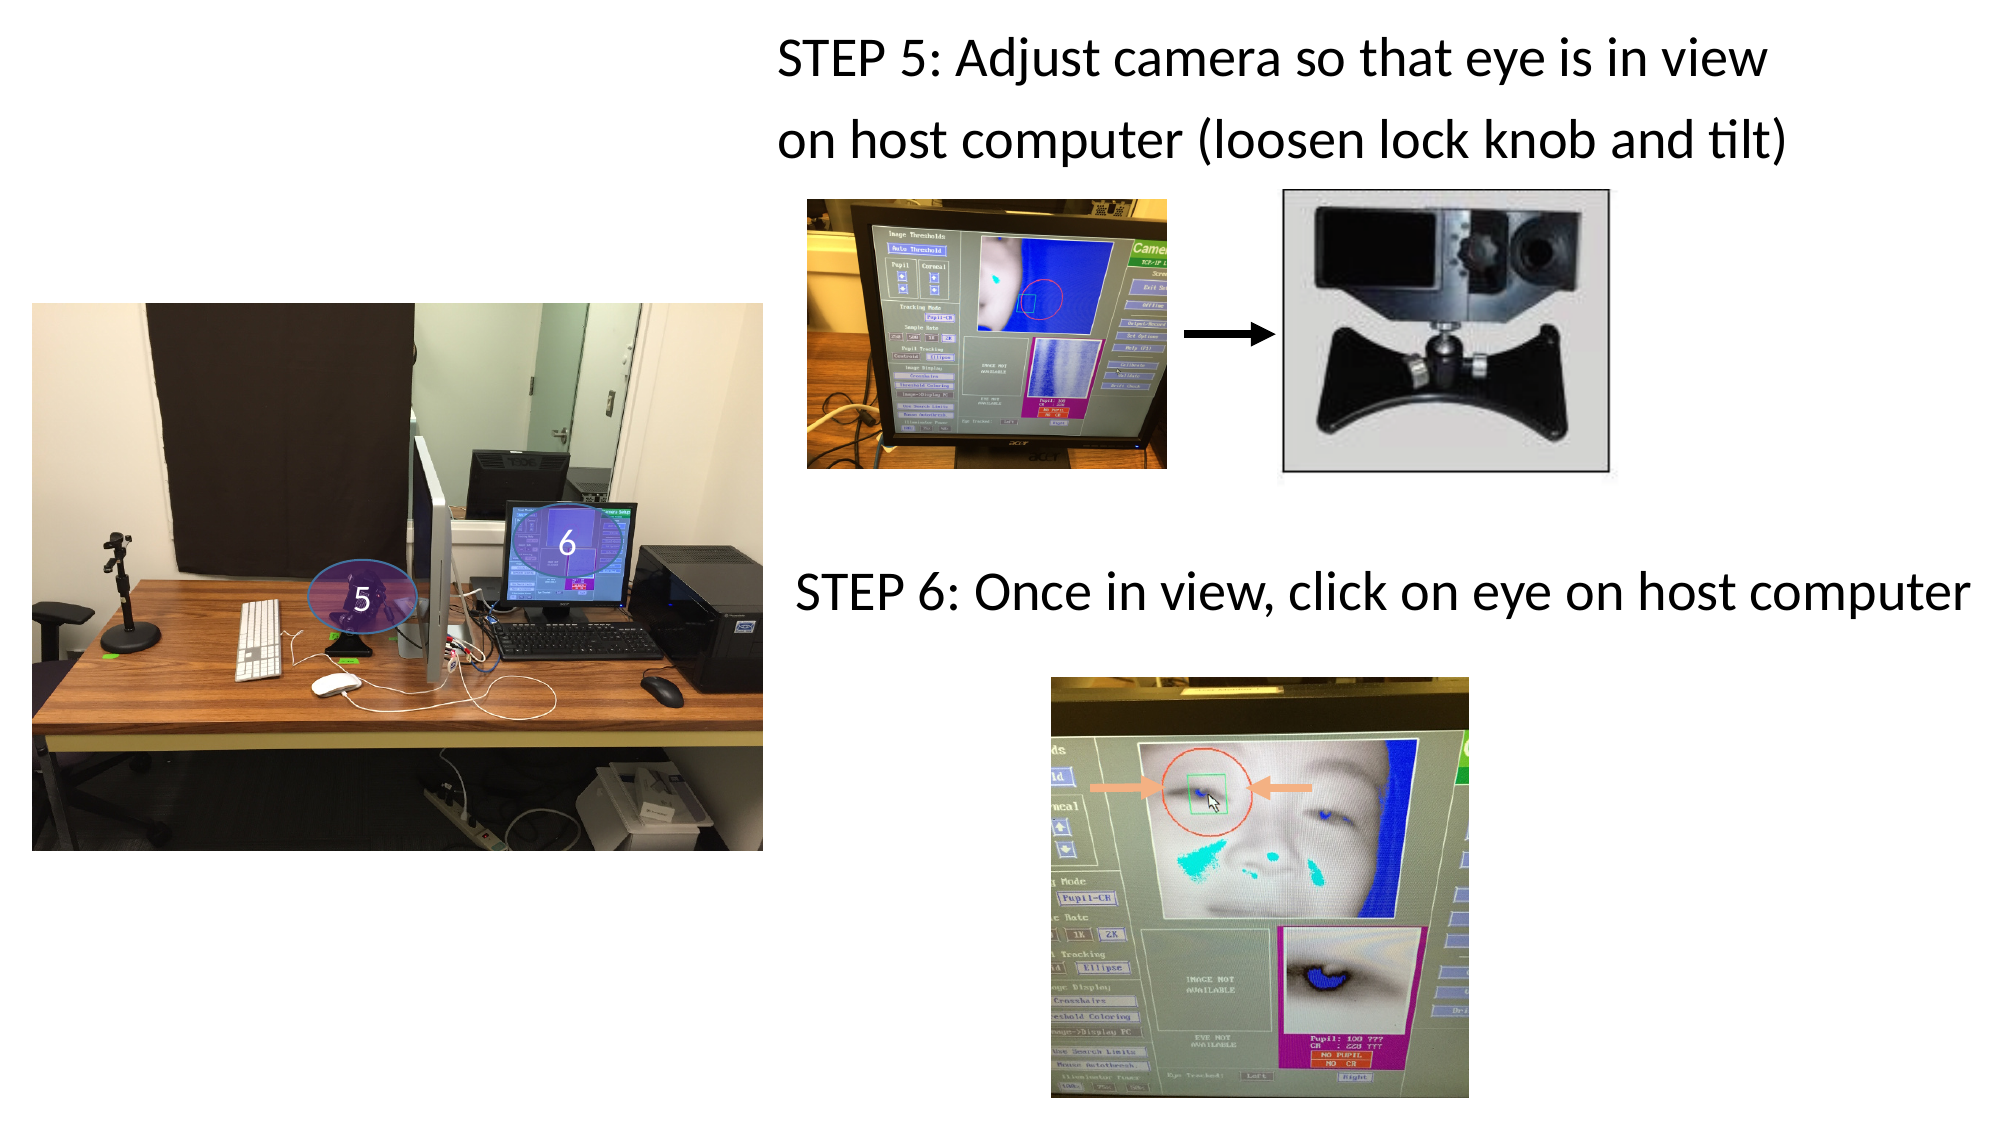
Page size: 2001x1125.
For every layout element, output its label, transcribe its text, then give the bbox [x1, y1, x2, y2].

picture [1051, 677, 1469, 1098]
text_box STEP 5: Adjust camera so that eye is in view on host computer (loosen lock knob and tilt) [762, 20, 2000, 473]
text_box STEP 6: Once in view, click on eye on host computer [780, 547, 1988, 630]
picture [1276, 189, 1644, 487]
picture [806, 199, 1167, 469]
picture [32, 303, 763, 851]
